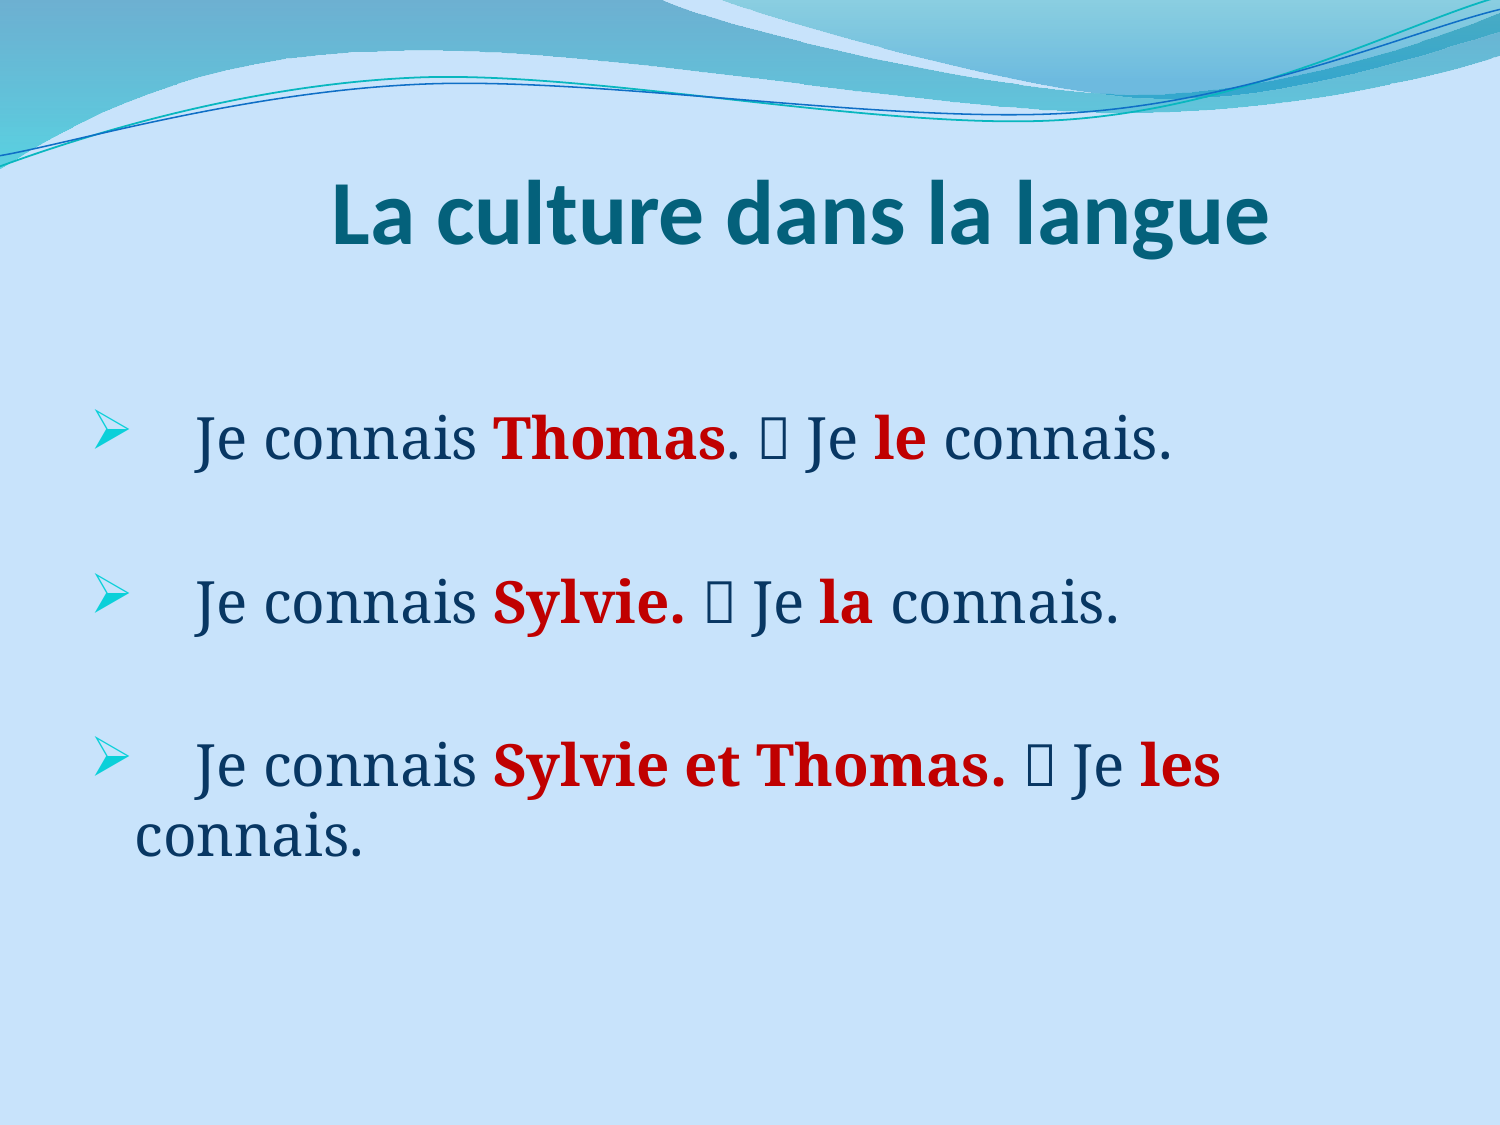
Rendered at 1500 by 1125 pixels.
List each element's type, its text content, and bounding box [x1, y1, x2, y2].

title La culture dans la langue [74, 115, 1426, 263]
list Je connais Thomas.  Je le connais. Je connais Sylvie.  Je la connais. Je connais Sylvie et Thomas.  Je les connais. [74, 317, 1426, 1038]
